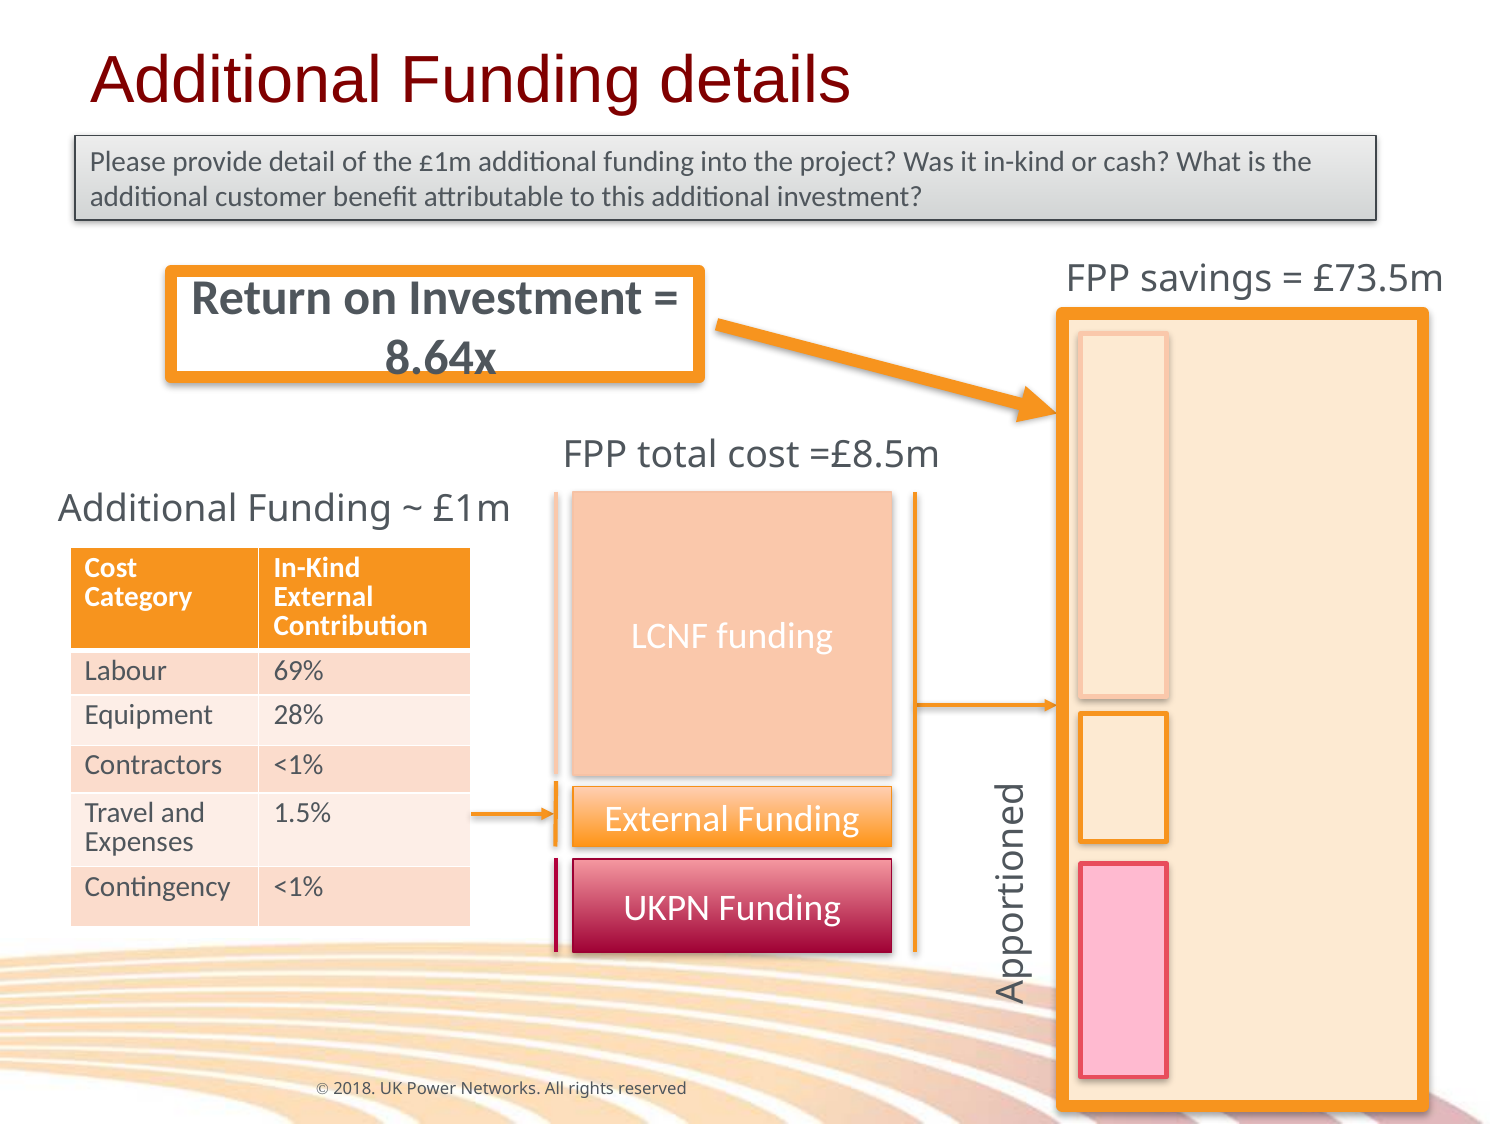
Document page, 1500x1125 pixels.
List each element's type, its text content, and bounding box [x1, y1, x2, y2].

table_cell 28% [259, 696, 470, 745]
table_cell <1% [259, 867, 470, 926]
table_header In-Kind External Contribution [259, 548, 470, 648]
table_cell 69% [259, 653, 470, 694]
text_box LCNF funding [572, 491, 892, 776]
table_cell Contingency [71, 867, 258, 926]
text_box Return on Investment = 8.64x [170, 270, 700, 378]
table_header Cost Category [71, 548, 258, 648]
text_box [1062, 313, 1424, 1107]
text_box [716, 323, 1058, 414]
text_box FPP total cost =£8.5m [547, 422, 956, 483]
text_box Additional Funding ~ £1m [43, 476, 527, 537]
table_cell Contractors [71, 746, 258, 792]
table_cell Travel and Expenses [71, 794, 258, 866]
table_cell 1.5% [259, 794, 470, 866]
table_cell Equipment [71, 696, 258, 745]
table_cell Labour [71, 653, 258, 694]
text_box [1080, 713, 1167, 842]
text_box External Funding [572, 786, 892, 847]
text_box [1080, 332, 1167, 697]
text_box Please provide detail of the £1m additional funding into the project? Was it in-kind or cash? What is the additional customer benefit attributable to this additional investment? [74, 135, 1377, 221]
text_box Apportioned [978, 767, 1038, 1020]
picture [0, 938, 1490, 1124]
title Additional Funding details [75, 78, 1425, 233]
text_box UKPN Funding [572, 858, 892, 953]
text_box FPP savings = £73.5m [1050, 246, 1460, 307]
text_box [1080, 863, 1167, 1078]
table_cell <1% [259, 746, 470, 792]
